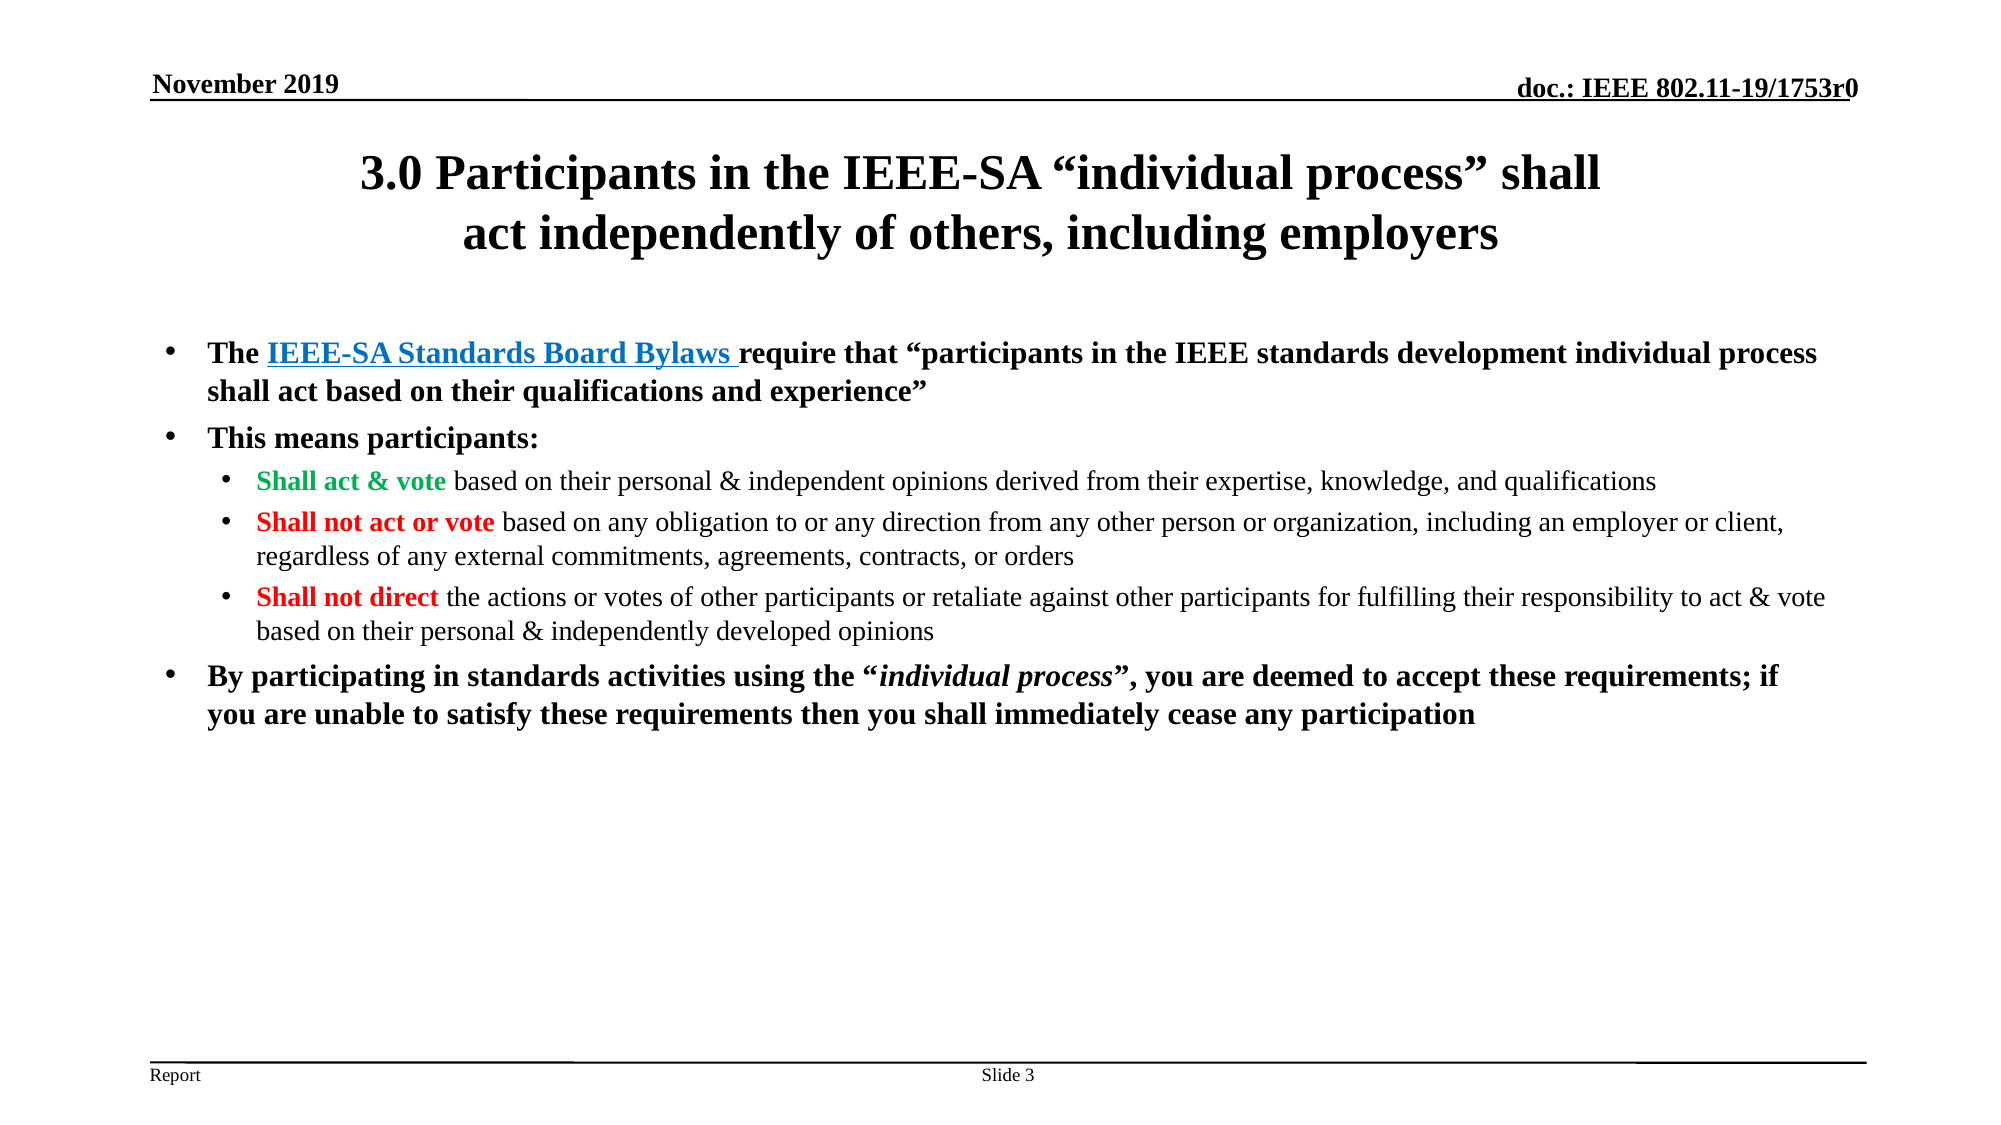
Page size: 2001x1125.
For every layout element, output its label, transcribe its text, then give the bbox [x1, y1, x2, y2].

footer [1171, 1061, 1869, 1093]
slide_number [152, 54, 563, 100]
slide_number Slide 3 [950, 1061, 1067, 1123]
title 3.0 Participants in the IEEE-SA “individual process” shall act independently of others, including employers [324, 112, 1638, 288]
list The IEEE-SA Standards Board Bylaws require that “participants in the IEEE standards development individual process shall act based on their qualifications and experience” This means participants: Shall act & vote based on their personal & independent opinions derived from their expertise, knowledge, and qualifications Shall not act or vote based on any obligation to or any direction from any other person or organization, including an employer or client, regardless of any external commitments, agreements, contracts, or orders Shall not direct the actions or votes of other participants or retaliate against other participants for fulfilling their responsibility to act & vote based on their personal & independently developed opinions By participating in standards activities using the “individual process”, you are deemed to accept these requirements; if you are unable to satisfy these requirements then you shall immediately cease any participation [149, 324, 1850, 1000]
